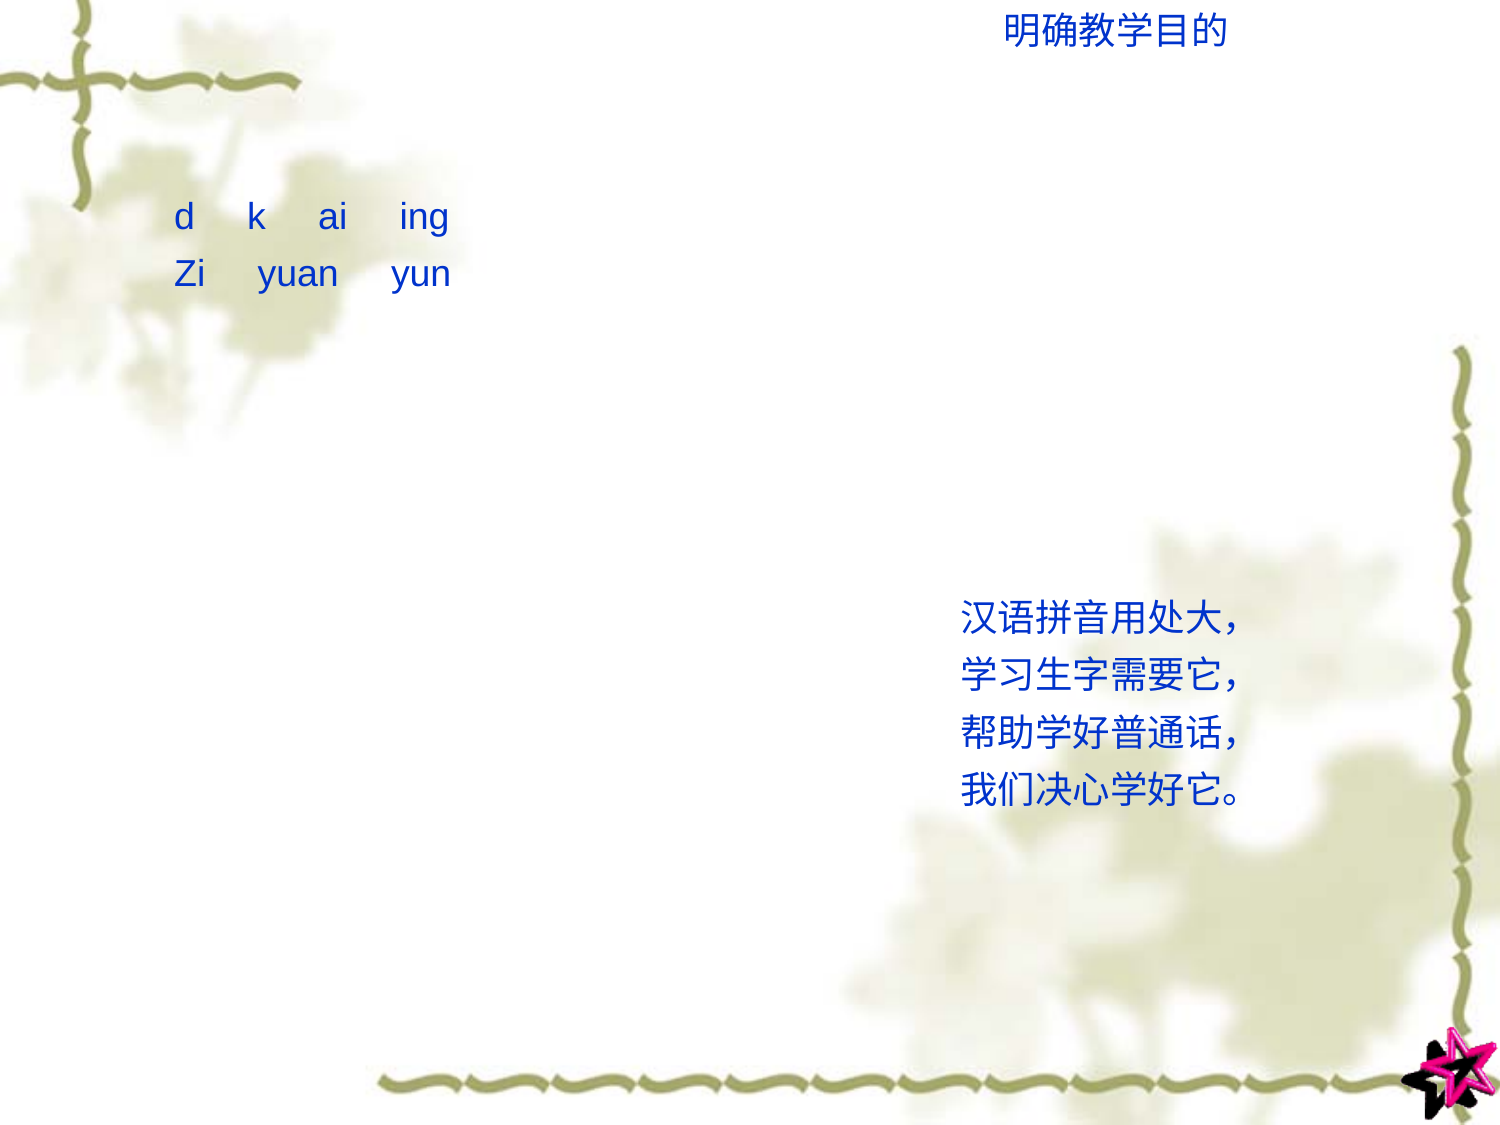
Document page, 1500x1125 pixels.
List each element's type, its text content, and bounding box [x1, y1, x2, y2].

text_box 明确教学目的 [732, 0, 1500, 60]
text_box d k ai ing Zi yuan yun [159, 184, 1341, 302]
text_box 汉语拼音用处大， 学习生字需要它， 帮助学好普通话， 我们决心学好它。 [797, 586, 1424, 819]
picture [0, 0, 1500, 1125]
